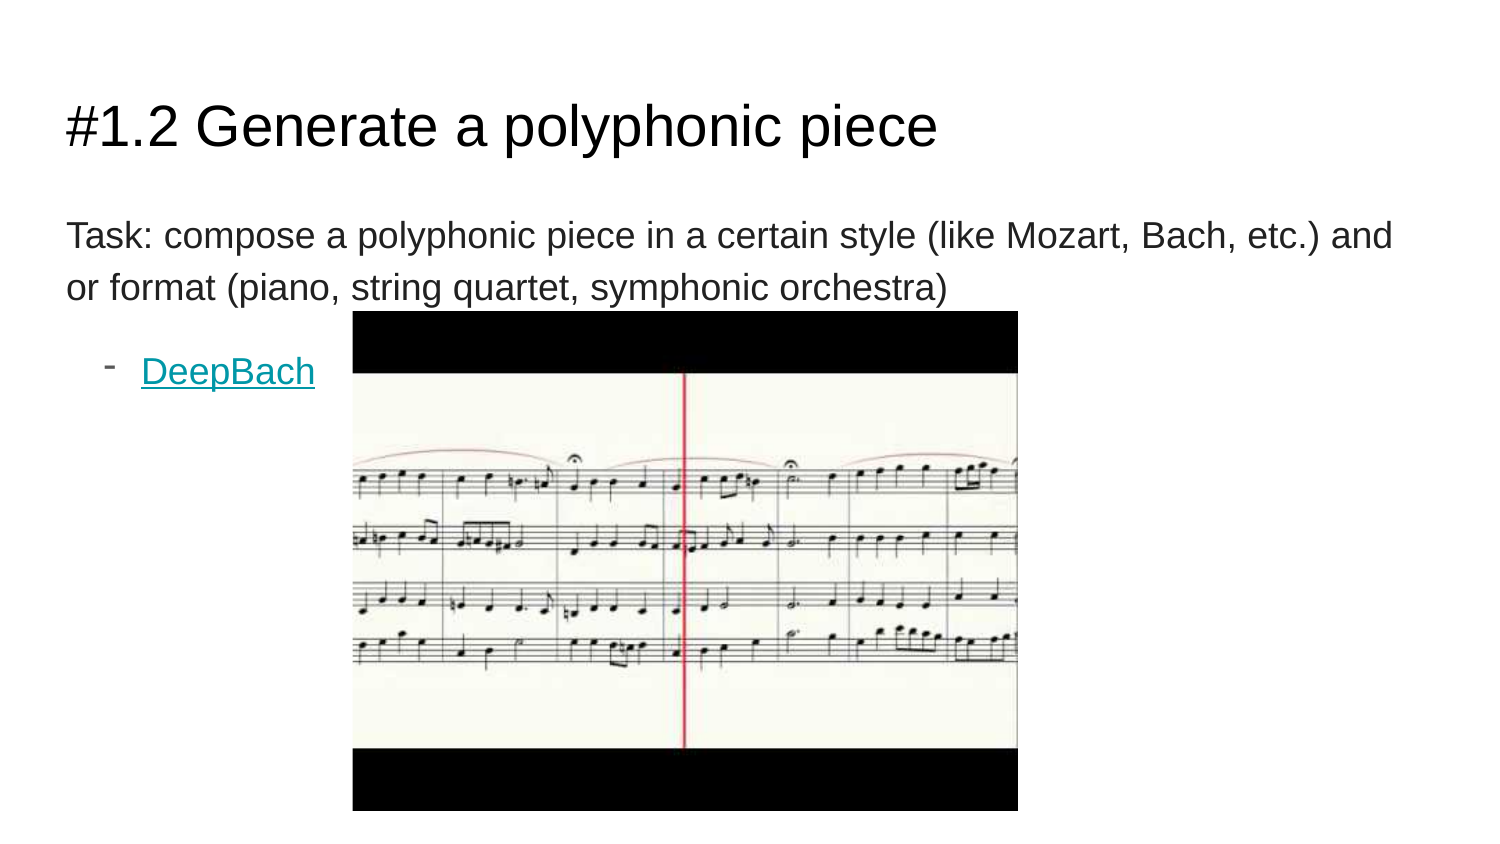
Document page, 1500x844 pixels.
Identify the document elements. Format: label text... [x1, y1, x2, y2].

list Task: compose a polyphonic piece in a certain style (like Mozart, Bach, etc.) and or format (piano, string quartet, symphonic orchestra) DeepBach [51, 189, 1449, 750]
title #1.2 Generate a polyphonic piece [51, 72, 1449, 167]
text_box [352, 311, 1018, 811]
